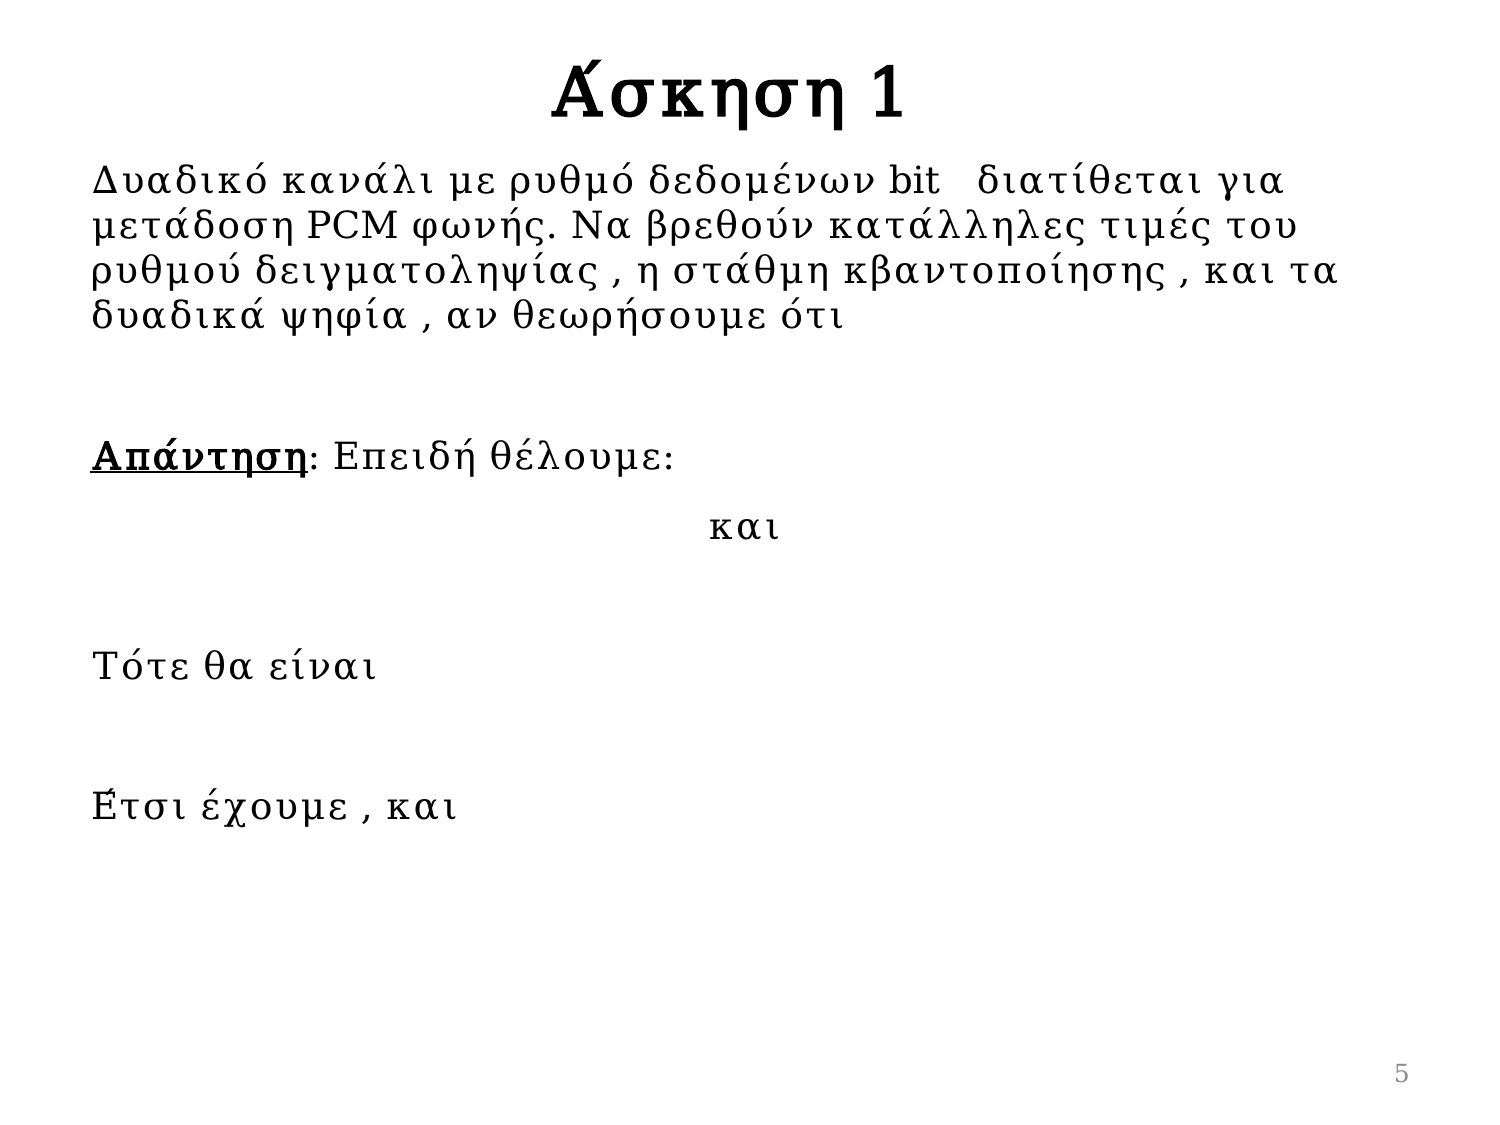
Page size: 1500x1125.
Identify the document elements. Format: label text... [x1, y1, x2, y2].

title Άσκηση 1 [75, 19, 1425, 159]
slide_number 5 [1222, 1042, 1425, 1103]
